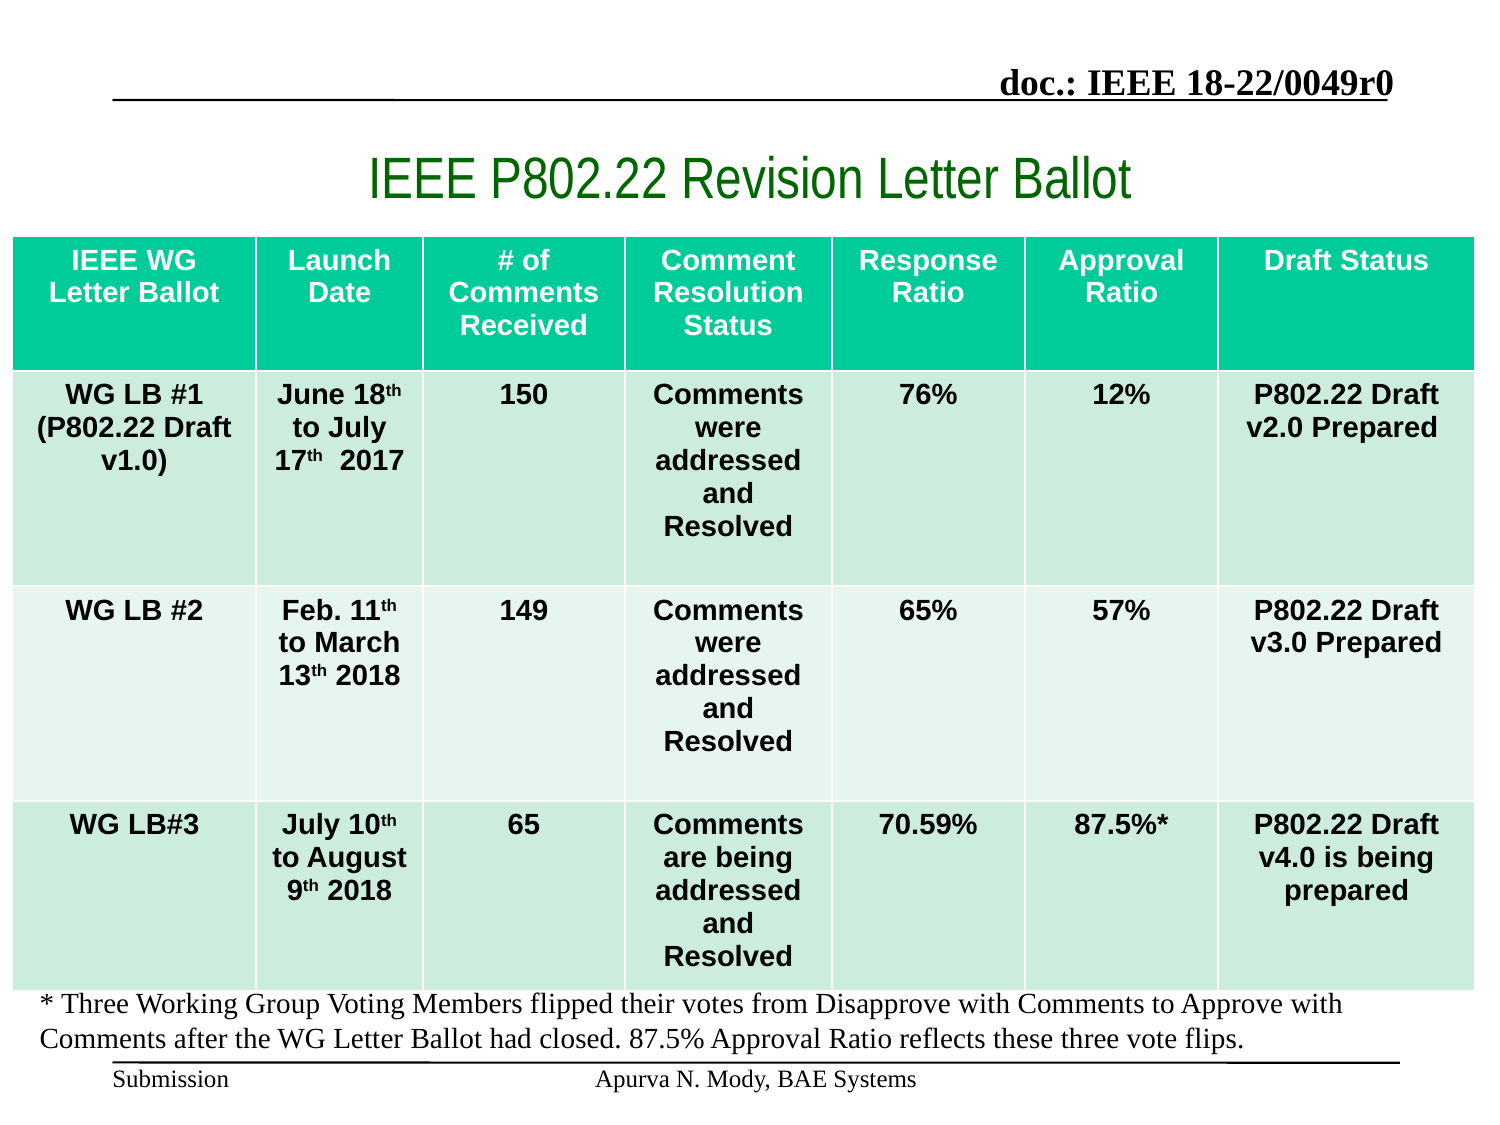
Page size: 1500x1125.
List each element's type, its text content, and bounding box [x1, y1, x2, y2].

table_cell 65% [833, 587, 1024, 800]
table_cell 150 [424, 372, 624, 585]
table_header Approval Ratio [1026, 237, 1217, 370]
table_cell P802.22 Draft v2.0 Prepared [1219, 372, 1474, 585]
table_header IEEE WG Letter Ballot [13, 237, 255, 370]
table_header Launch Date [257, 237, 422, 370]
table_cell P802.22 Draft v3.0 Prepared [1219, 587, 1474, 800]
table_cell 87.5%* [1026, 802, 1217, 976]
table_cell 70.59% [833, 802, 1024, 976]
text_box * Three Working Group Voting Members flipped their votes from Disapprove with Comments to Approve with Comments after the WG Letter Ballot had closed. 87.5% Approval Ratio reflects these three vote flips. [24, 976, 1438, 1062]
table_cell P802.22 Draft v4.0 is being prepared [1219, 802, 1474, 990]
table_cell 12% [1026, 372, 1217, 585]
table_header # of Comments Received [424, 237, 624, 370]
table_cell July 10th to August 9th 2018 [257, 802, 422, 976]
table_cell Comments were addressed and Resolved [626, 372, 831, 585]
table_cell Comments are being addressed and Resolved [626, 802, 831, 976]
table_cell June 18th to July 17th 2017 [257, 372, 422, 585]
table_cell WG LB #1 (P802.22 Draft v1.0) [13, 372, 255, 585]
table_cell 57% [1026, 587, 1217, 800]
table_header Comment Resolution Status [626, 237, 831, 370]
table_cell Comments were addressed and Resolved [626, 587, 831, 800]
table_cell Feb. 11th to March 13th 2018 [257, 587, 422, 800]
table_cell 65 [424, 802, 624, 976]
table_cell WG LB #2 [13, 587, 255, 800]
table_cell WG LB#3 [13, 802, 255, 990]
footer Apurva N. Mody, BAE Systems [593, 1062, 919, 1093]
text_box IEEE P802.22 Revision Letter Ballot [112, 112, 1388, 235]
table_header Draft Status [1219, 237, 1474, 370]
table_cell 149 [424, 587, 624, 800]
table_cell 76% [833, 372, 1024, 585]
table_header Response Ratio [833, 237, 1024, 370]
